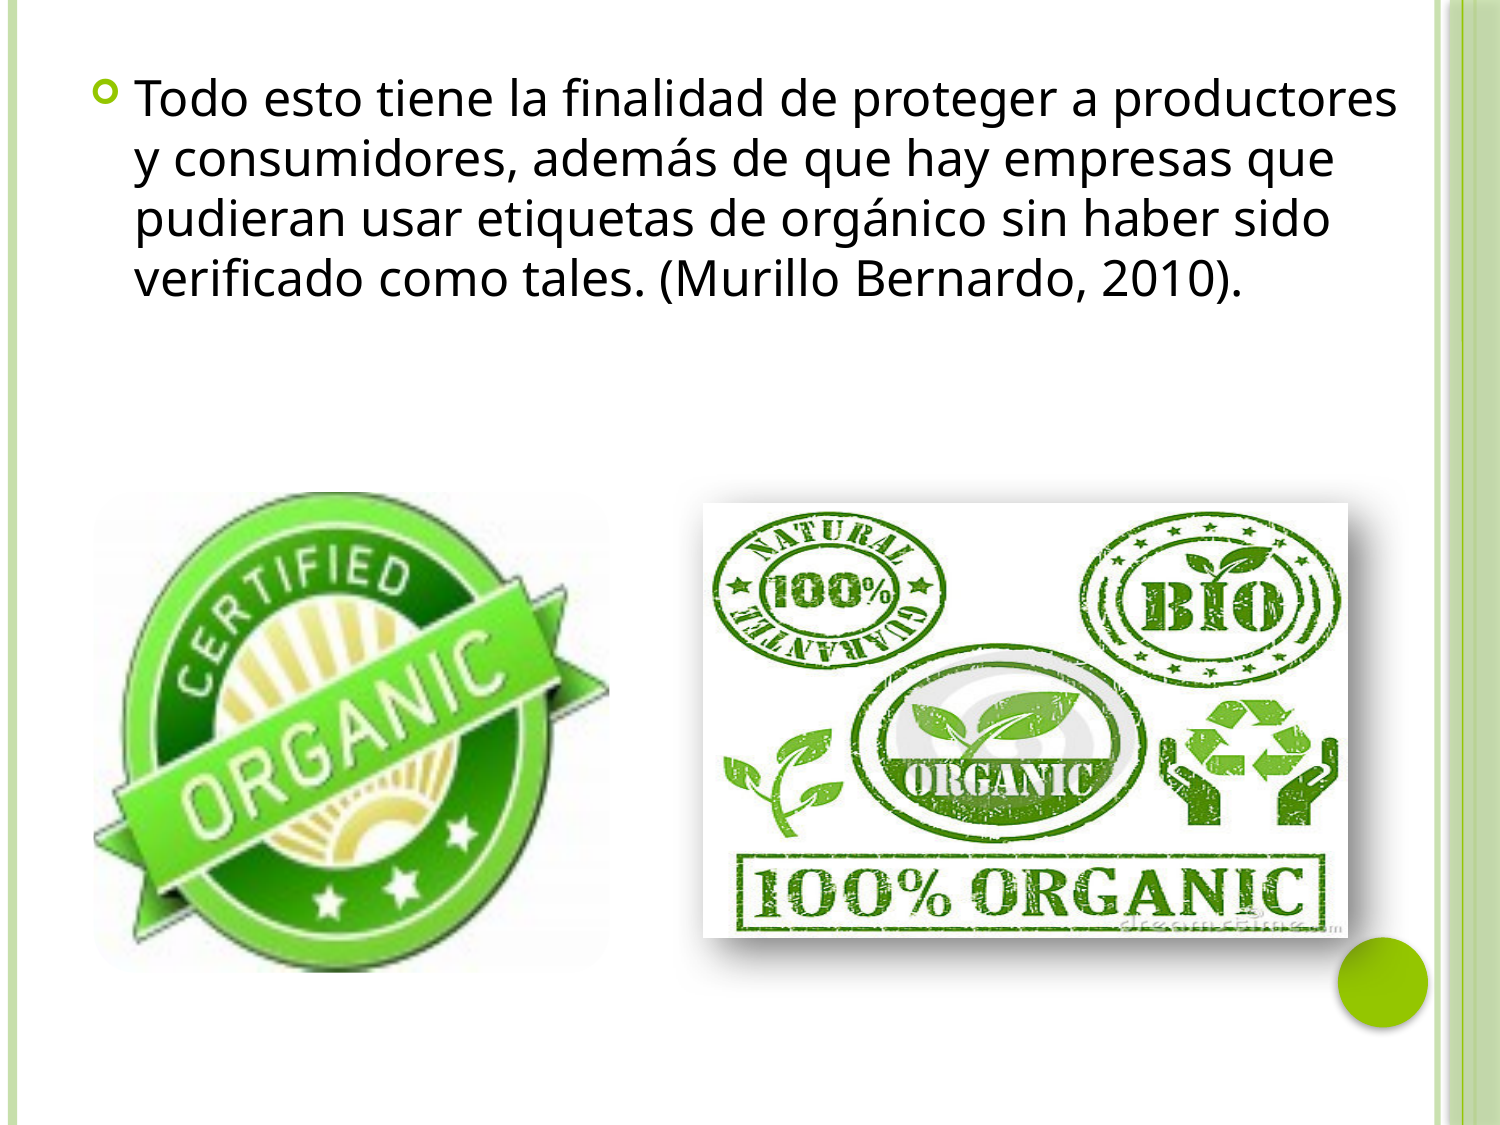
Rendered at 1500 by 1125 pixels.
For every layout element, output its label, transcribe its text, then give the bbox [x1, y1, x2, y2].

picture [702, 503, 1349, 938]
picture [93, 491, 610, 974]
list Todo esto tiene la finalidad de proteger a productores y consumidores, además de que hay empresas que pudieran usar etiquetas de orgánico sin haber sido verificado como tales. (Murillo Bernardo, 2010). [75, 58, 1425, 1005]
